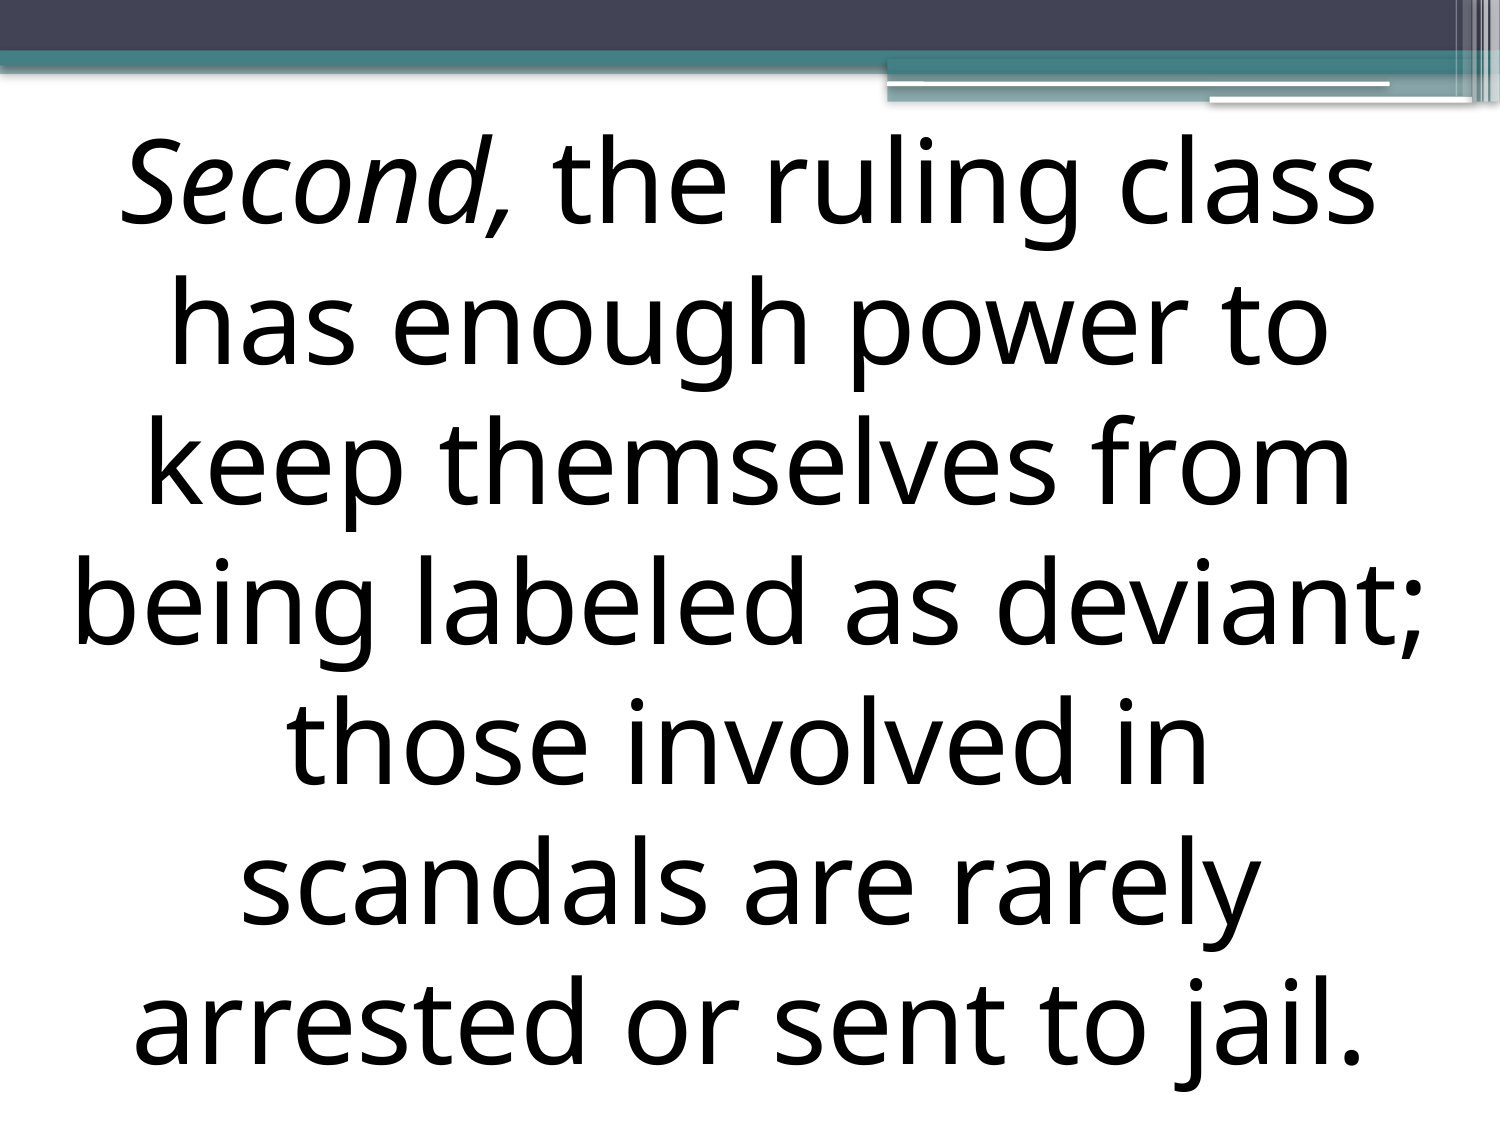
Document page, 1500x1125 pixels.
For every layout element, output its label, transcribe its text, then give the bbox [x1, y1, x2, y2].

text_box Second, the ruling class has enough power to keep themselves from being labeled as deviant; those involved in scandals are rarely arrested or sent to jail. [50, 99, 1450, 1095]
